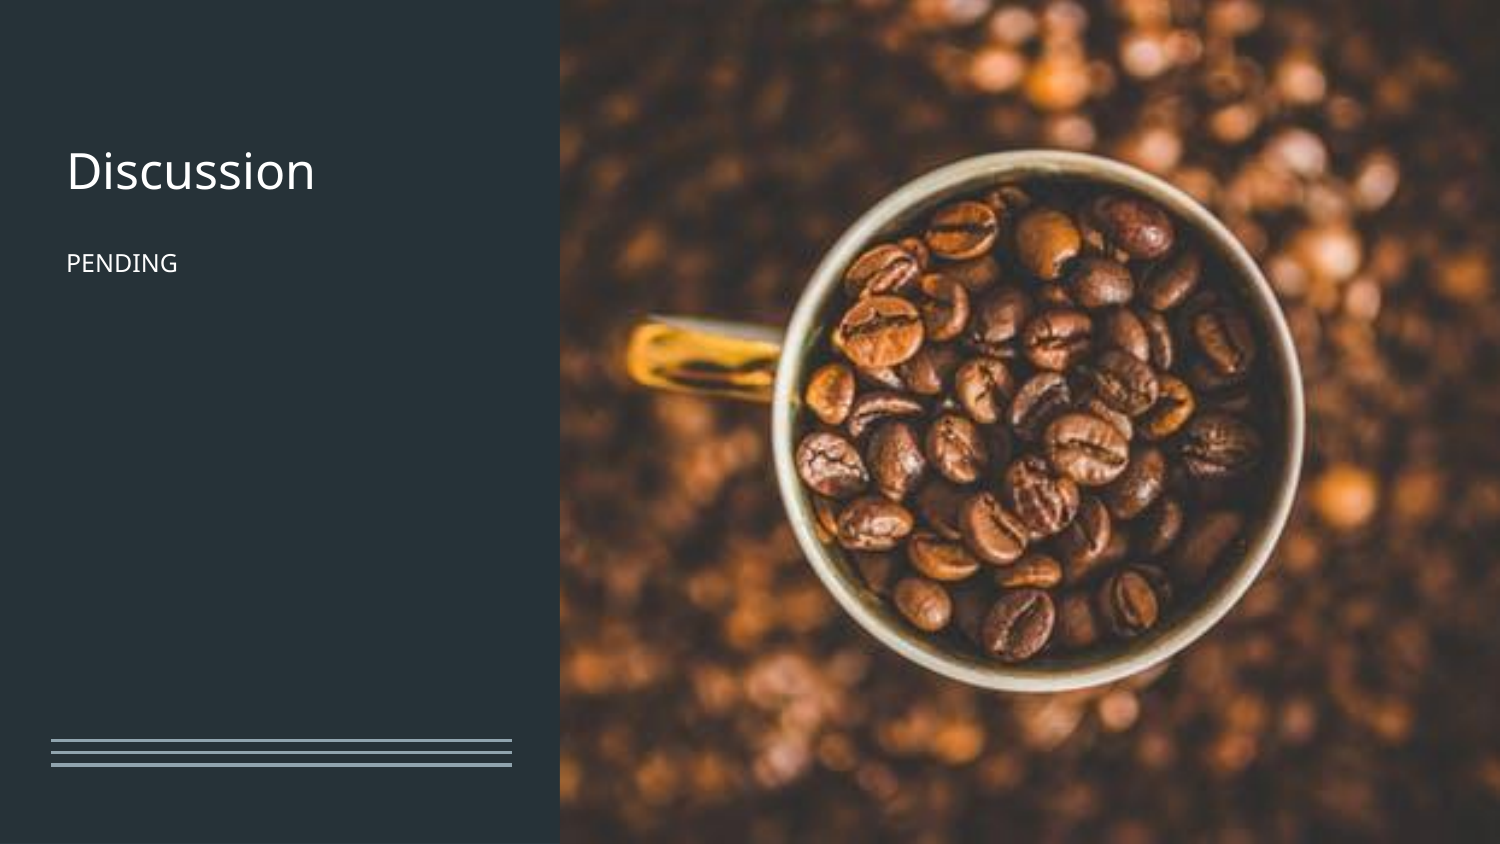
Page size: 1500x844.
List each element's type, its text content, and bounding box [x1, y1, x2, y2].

list PENDING [51, 227, 512, 702]
picture [559, 0, 1500, 844]
title Discussion [51, 91, 512, 216]
